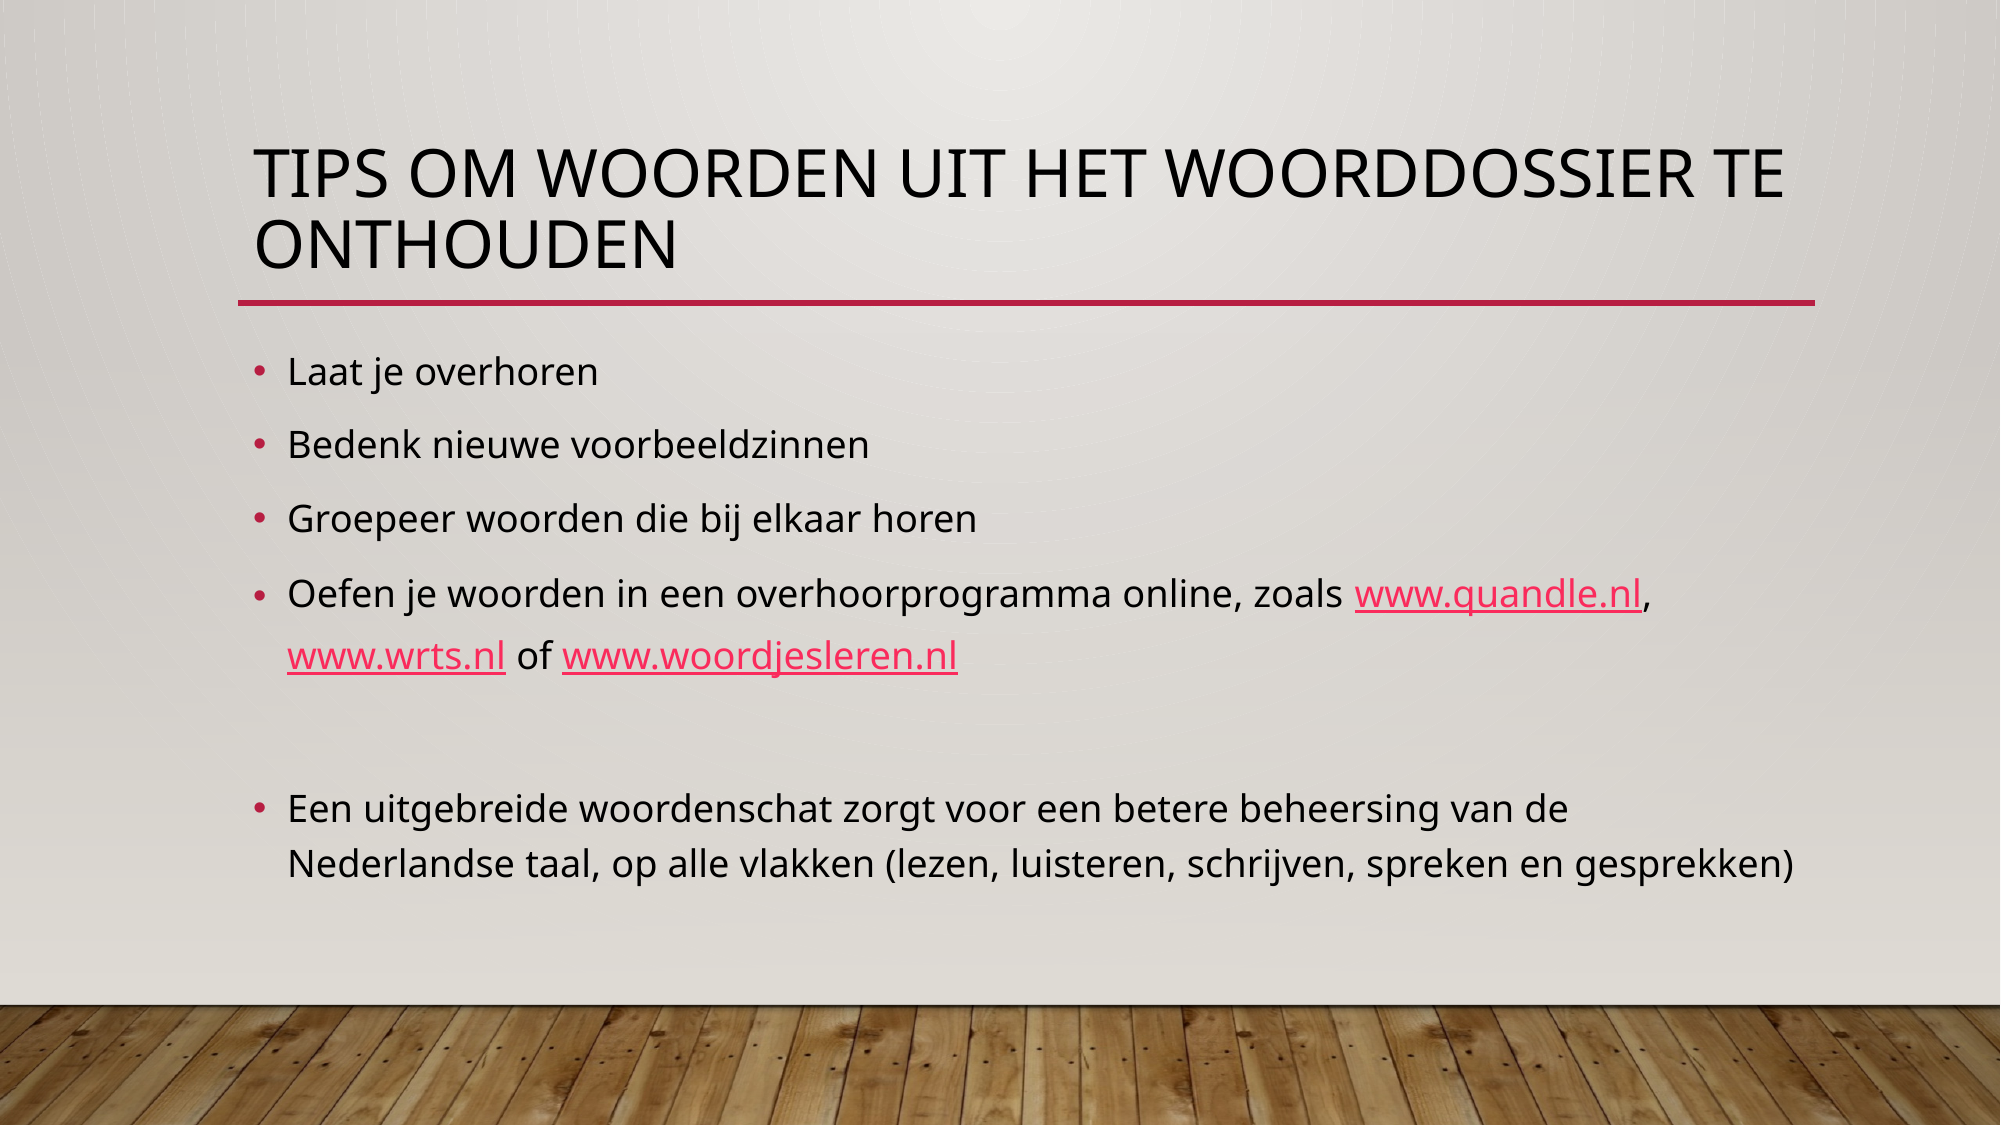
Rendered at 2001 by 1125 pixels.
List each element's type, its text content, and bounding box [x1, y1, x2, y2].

title Tips om woorden uit het woorddossier te onthouden [238, 131, 1814, 305]
picture [0, 1005, 2000, 1125]
list Laat je overhoren Bedenk nieuwe voorbeeldzinnen Groepeer woorden die bij elkaar horen Oefen je woorden in een overhoorprogramma online, zoals www.quandle.nl, www.wrts.nl of www.woordjesleren.nl Een uitgebreide woordenschat zorgt voor een betere beheersing van de Nederlandse taal, op alle vlakken (lezen, luisteren, schrijven, spreken en gesprekken) [238, 330, 1814, 897]
